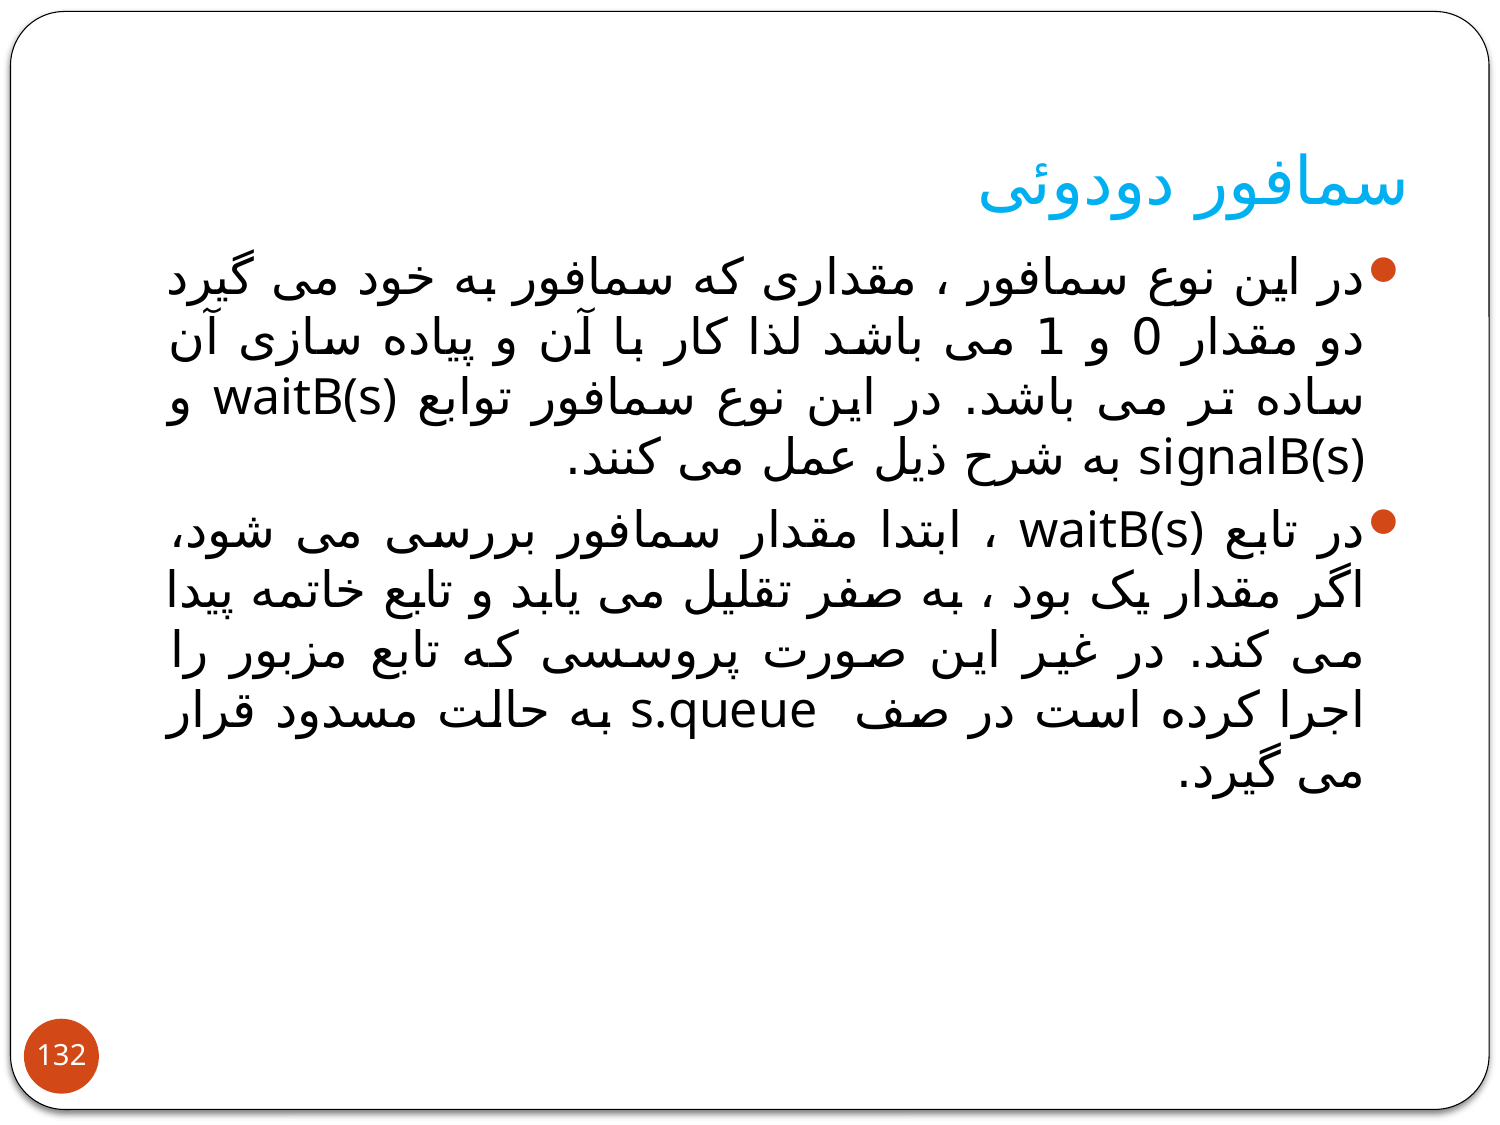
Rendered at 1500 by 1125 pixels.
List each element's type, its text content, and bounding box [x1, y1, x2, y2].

title سمافور دودوئی [150, 45, 1425, 233]
slide_number 132 [23, 1018, 99, 1094]
list در این نوع سمافور ، مقداری که سمافور به خود می گیرد دو مقدار 0 و 1 می باشد لذا کار با آن و پیاده سازی آن ساده تر می باشد. در این نوع سمافور توابع waitB(s) و signalB(s) به شرح ذیل عمل می کنند. در تابع waitB(s) ، ابتدا مقدار سمافور بررسی می شود، اگر مقدار یک بود ، به صفر تقلیل می یابد و تابع خاتمه پیدا می کند. در غیر این صورت پروسسی که تابع مزبور را اجرا کرده است در صف s.queue به حالت مسدود قرار می گیرد. [150, 237, 1425, 988]
